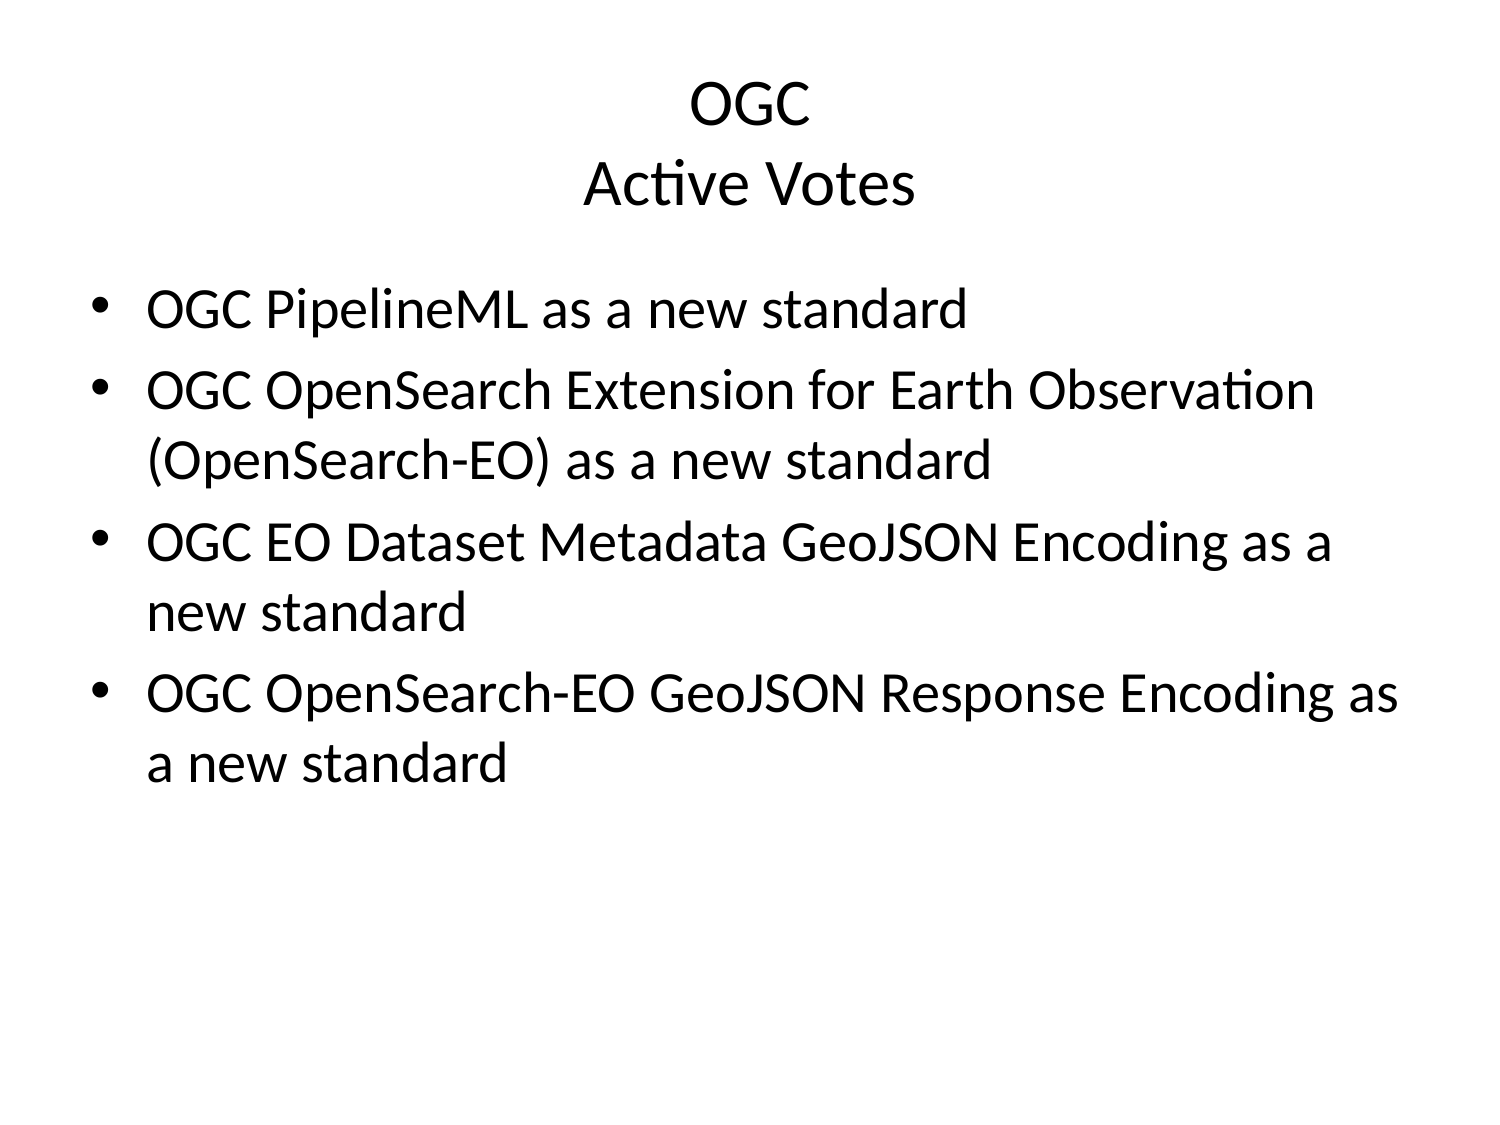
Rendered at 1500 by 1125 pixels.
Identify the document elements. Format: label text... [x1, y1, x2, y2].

list OGC PipelineML as a new standard OGC OpenSearch Extension for Earth Observation (OpenSearch-EO) as a new standard OGC EO Dataset Metadata GeoJSON Encoding as a new standard OGC OpenSearch-EO GeoJSON Response Encoding as a new standard [75, 262, 1425, 1005]
title OGC Active Votes [75, 45, 1425, 233]
